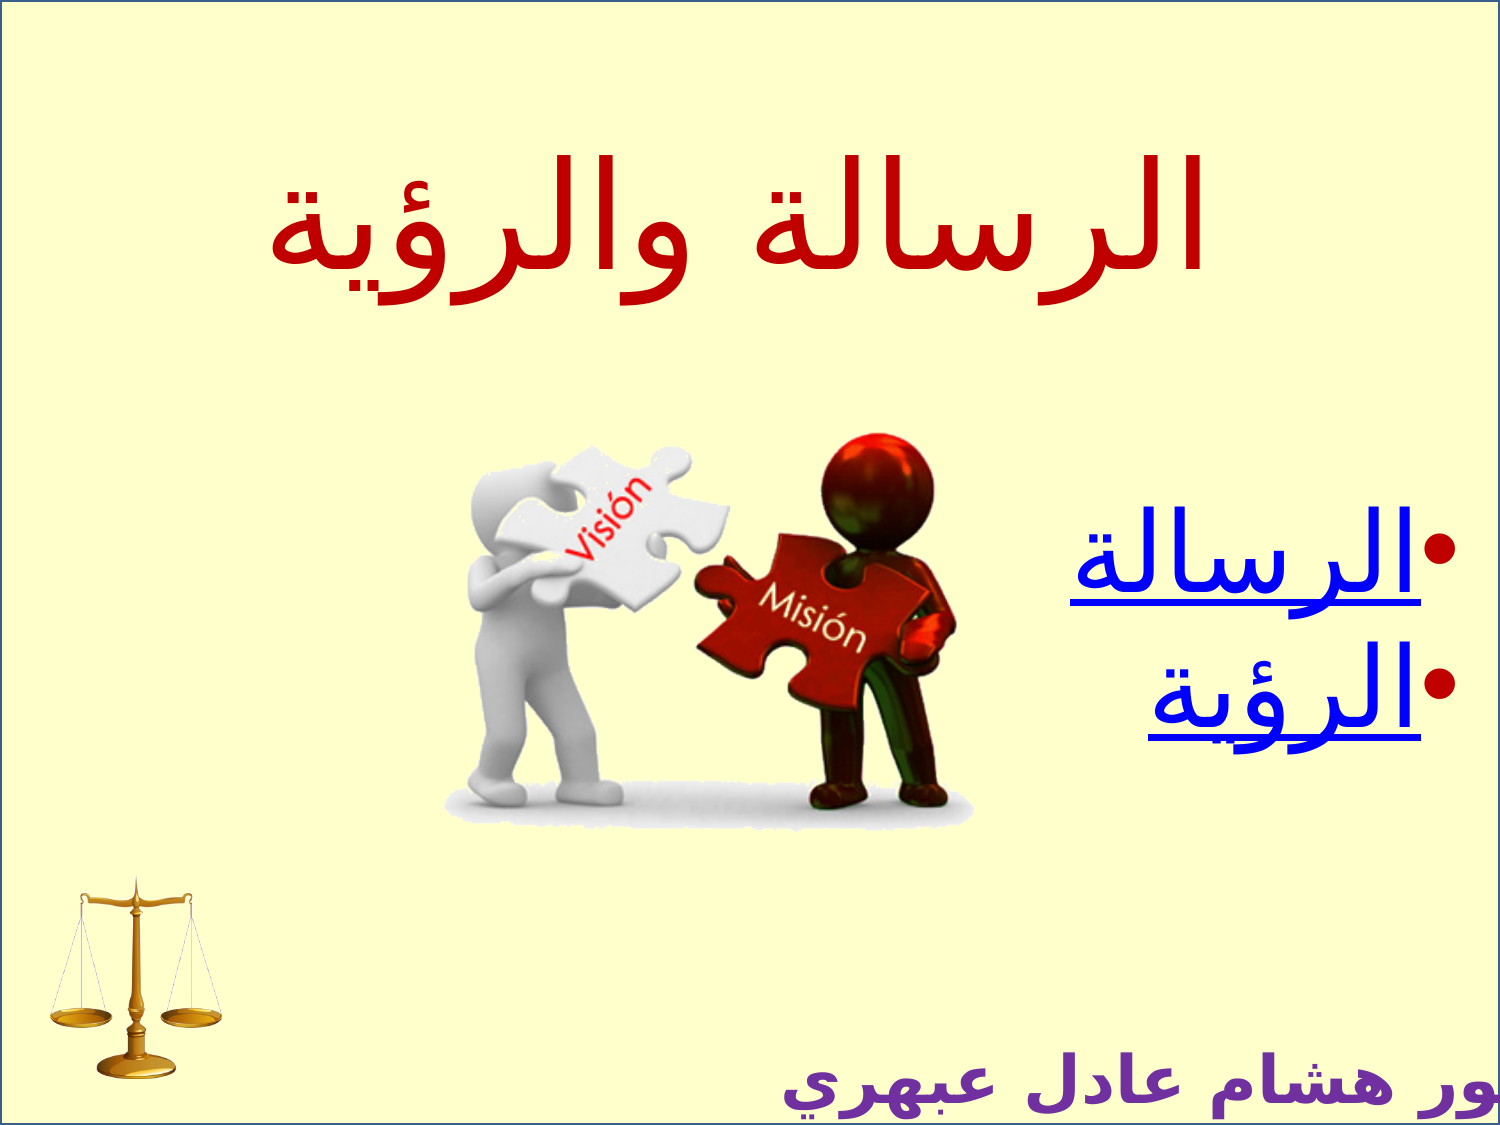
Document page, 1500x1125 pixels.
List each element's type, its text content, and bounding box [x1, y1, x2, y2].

text_box [0, 0, 1500, 1125]
picture [49, 874, 223, 1080]
picture [424, 424, 994, 870]
text_box الرسالة والرؤية الرسالة الرؤية [49, 112, 1475, 838]
text_box الدكتور هشام عادل عبهري [765, 1029, 1500, 1124]
